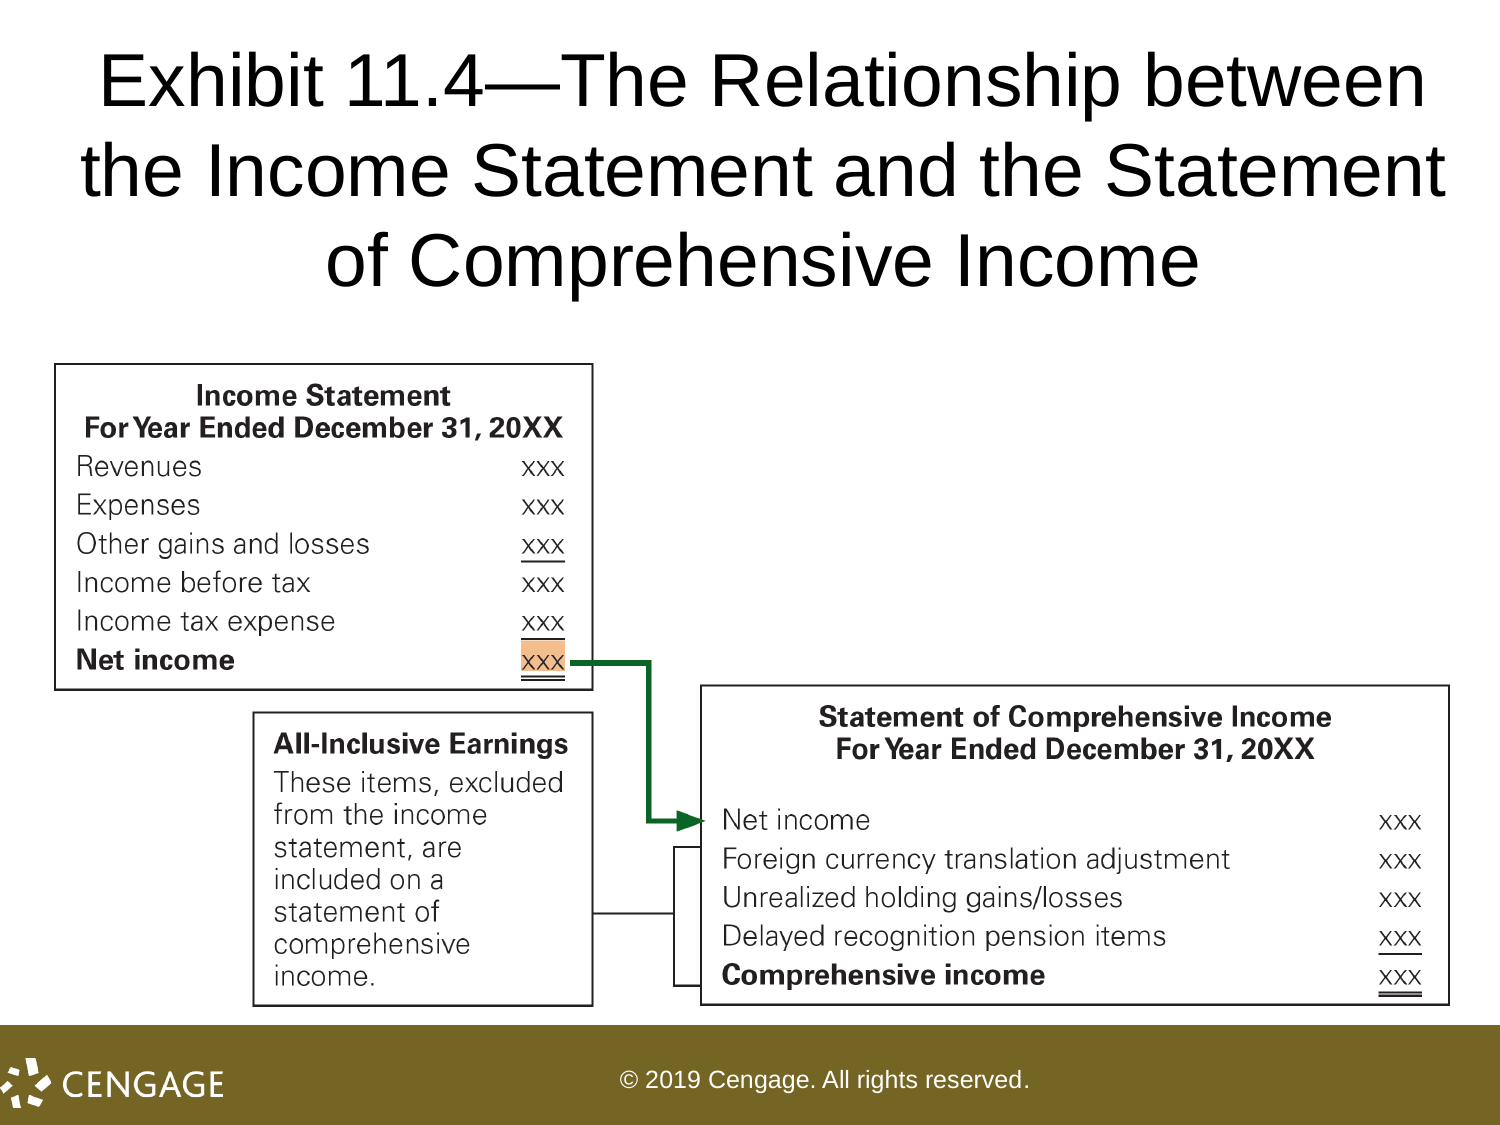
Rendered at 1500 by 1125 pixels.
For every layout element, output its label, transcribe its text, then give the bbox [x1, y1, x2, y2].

picture [47, 357, 1453, 1015]
title Exhibit 11.4—The Relationship between the Income Statement and the Statement of Comprehensive Income [60, 19, 1468, 314]
picture [0, 1058, 223, 1108]
